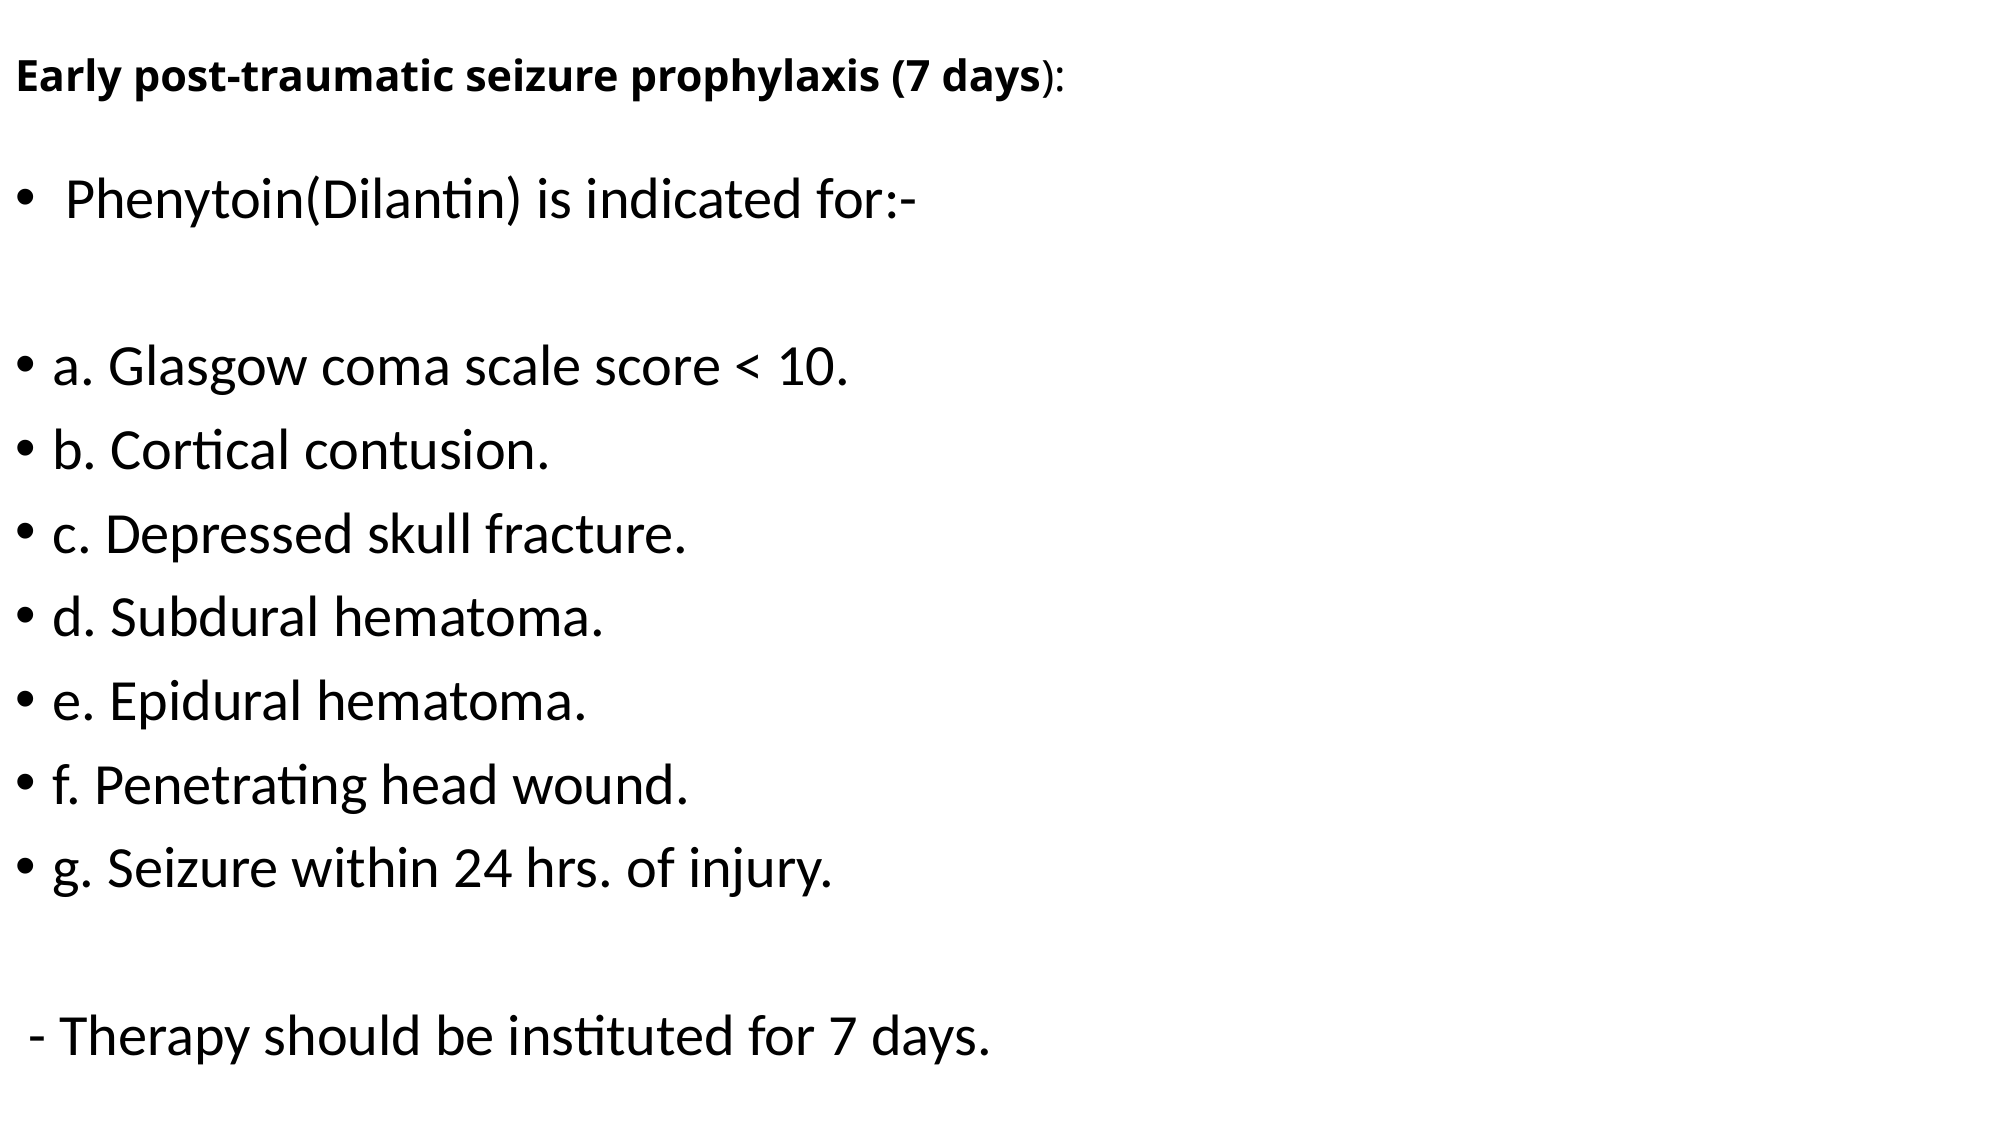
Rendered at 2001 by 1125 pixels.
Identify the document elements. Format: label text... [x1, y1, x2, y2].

title Early post-traumatic seizure prophylaxis (7 days): [0, 0, 1863, 160]
list Phenytoin(Dilantin) is indicated for:- a. Glasgow coma scale score < 10. b. Cortical contusion. c. Depressed skull fracture. d. Subdural hematoma. e. Epidural hematoma. f. Penetrating head wound. g. Seizure within 24 hrs. of injury. - Therapy should be instituted for 7 days. [0, 160, 2000, 1125]
